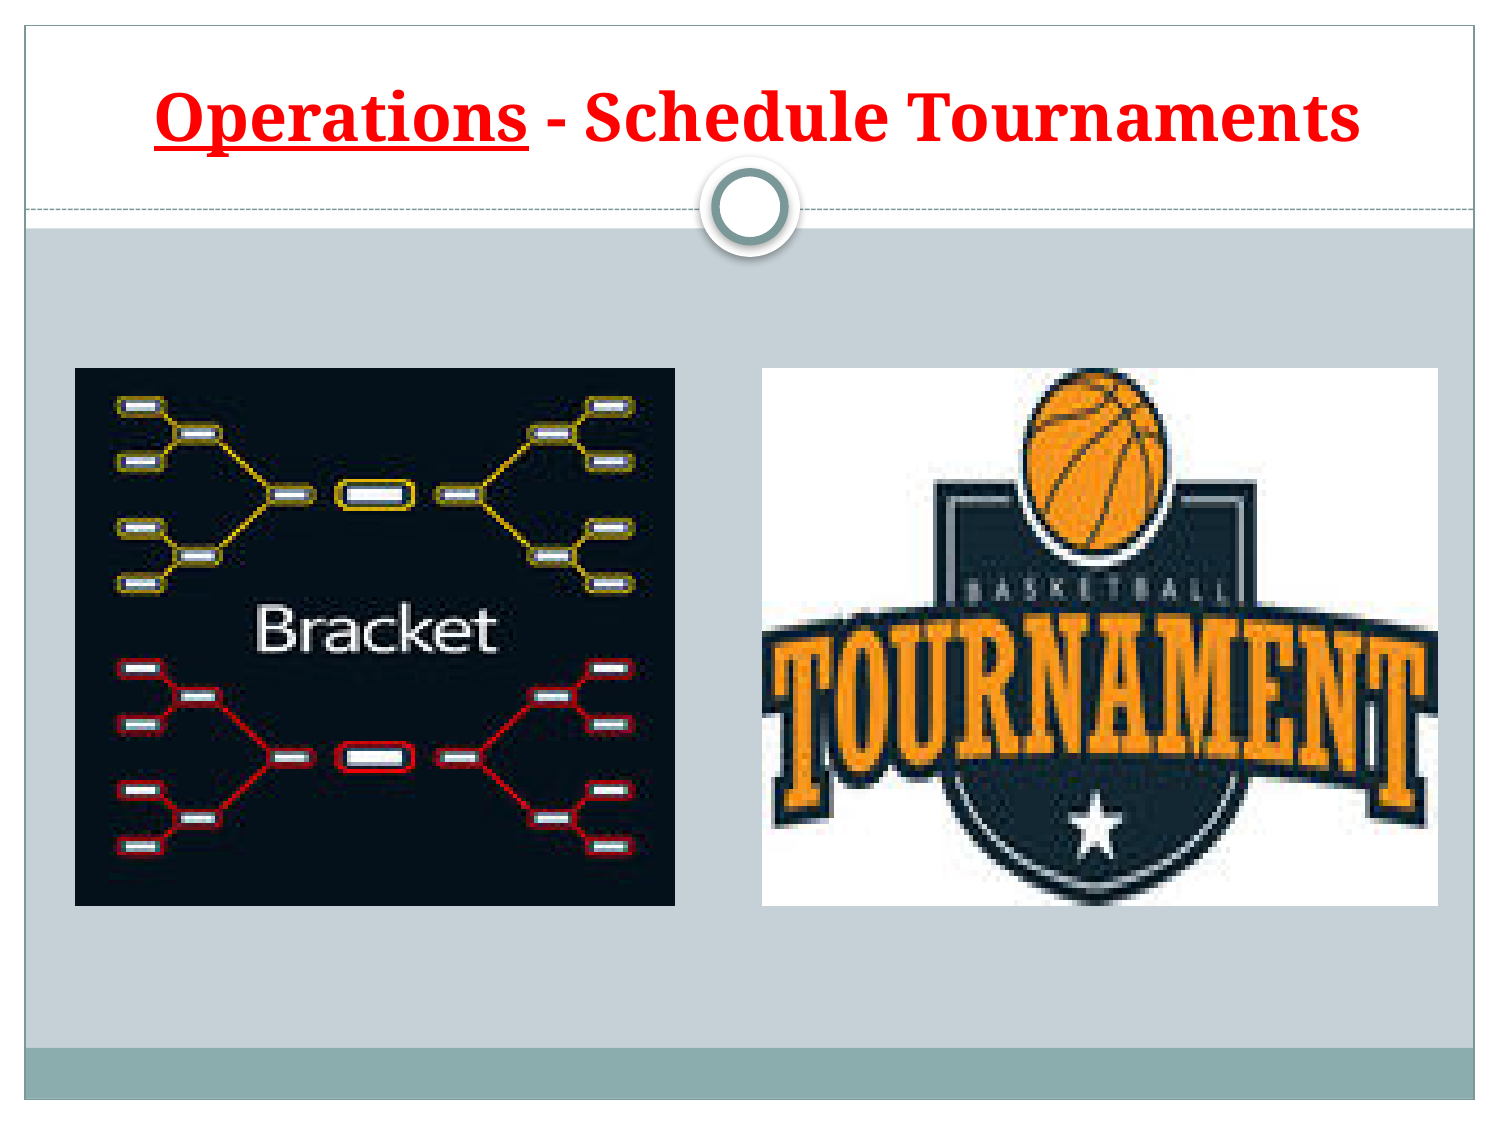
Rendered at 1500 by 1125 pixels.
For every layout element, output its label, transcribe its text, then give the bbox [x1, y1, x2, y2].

title Operations - Schedule Tournaments [49, 37, 1450, 162]
picture [762, 368, 1438, 907]
picture [74, 368, 676, 907]
